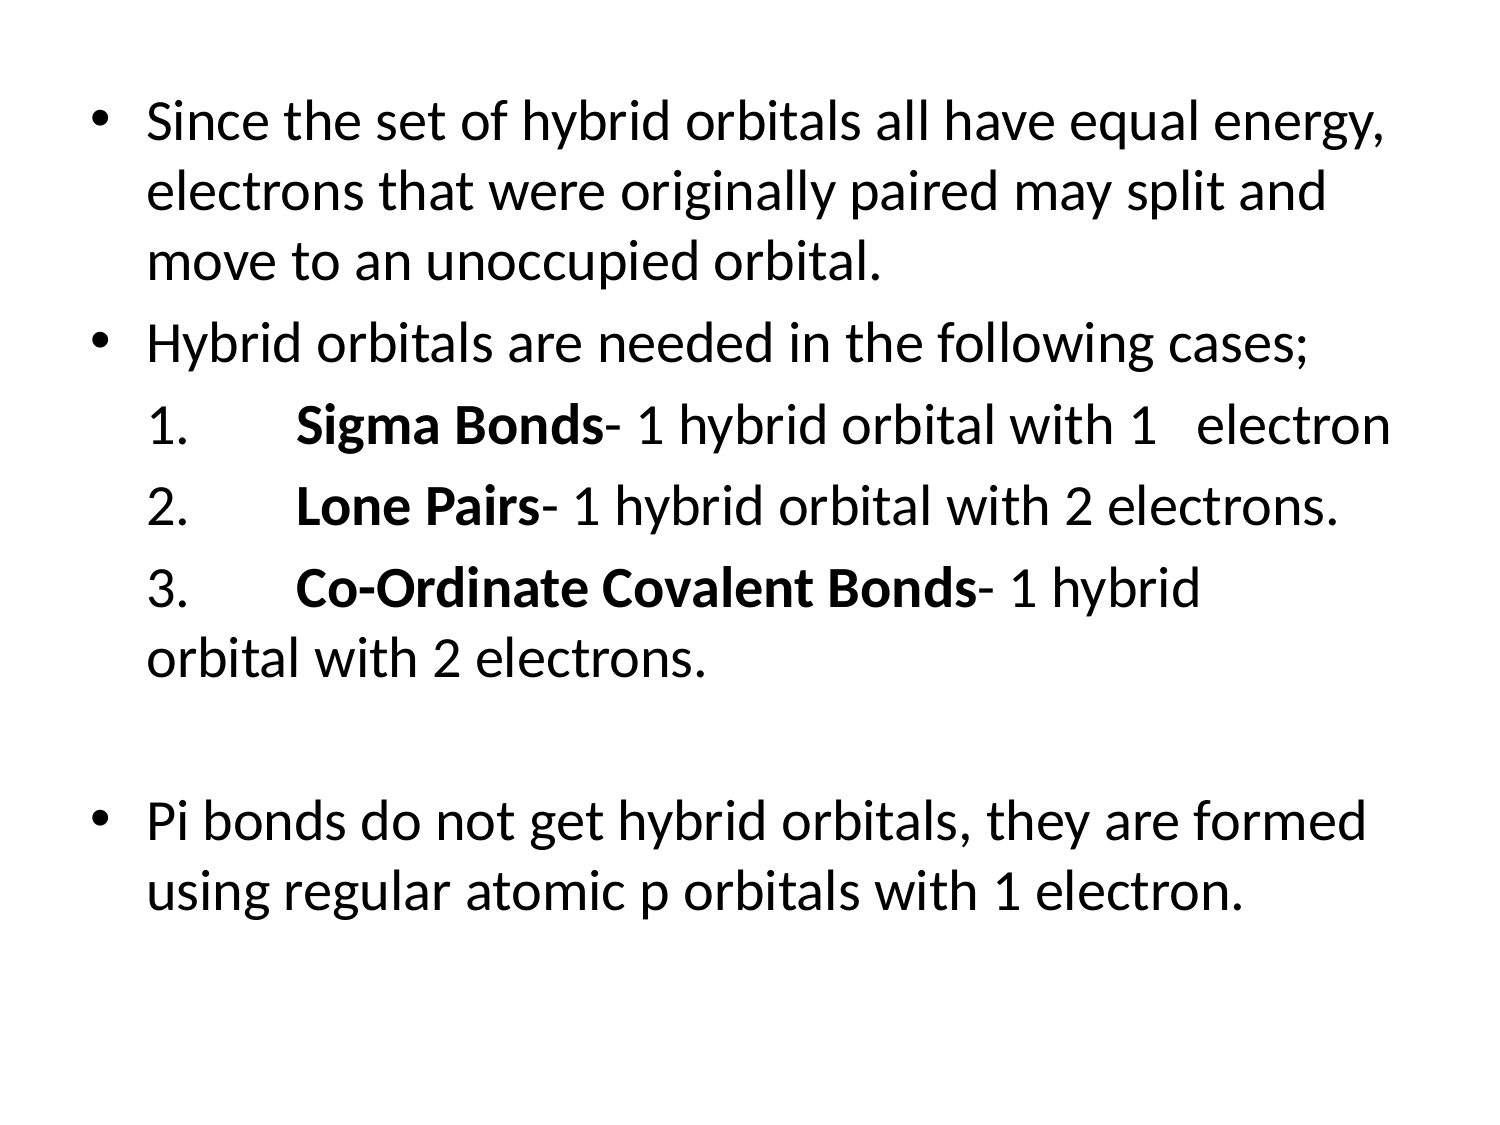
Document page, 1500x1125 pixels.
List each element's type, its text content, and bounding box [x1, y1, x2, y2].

list Since the set of hybrid orbitals all have equal energy, electrons that were originally paired may split and move to an unoccupied orbital. Hybrid orbitals are needed in the following cases; 1. Sigma Bonds- 1 hybrid orbital with 1 electron 2. Lone Pairs- 1 hybrid orbital with 2 electrons. 3. Co-Ordinate Covalent Bonds- 1 hybrid orbital with 2 electrons. Pi bonds do not get hybrid orbitals, they are formed using regular atomic p orbitals with 1 electron. [74, 74, 1413, 1001]
